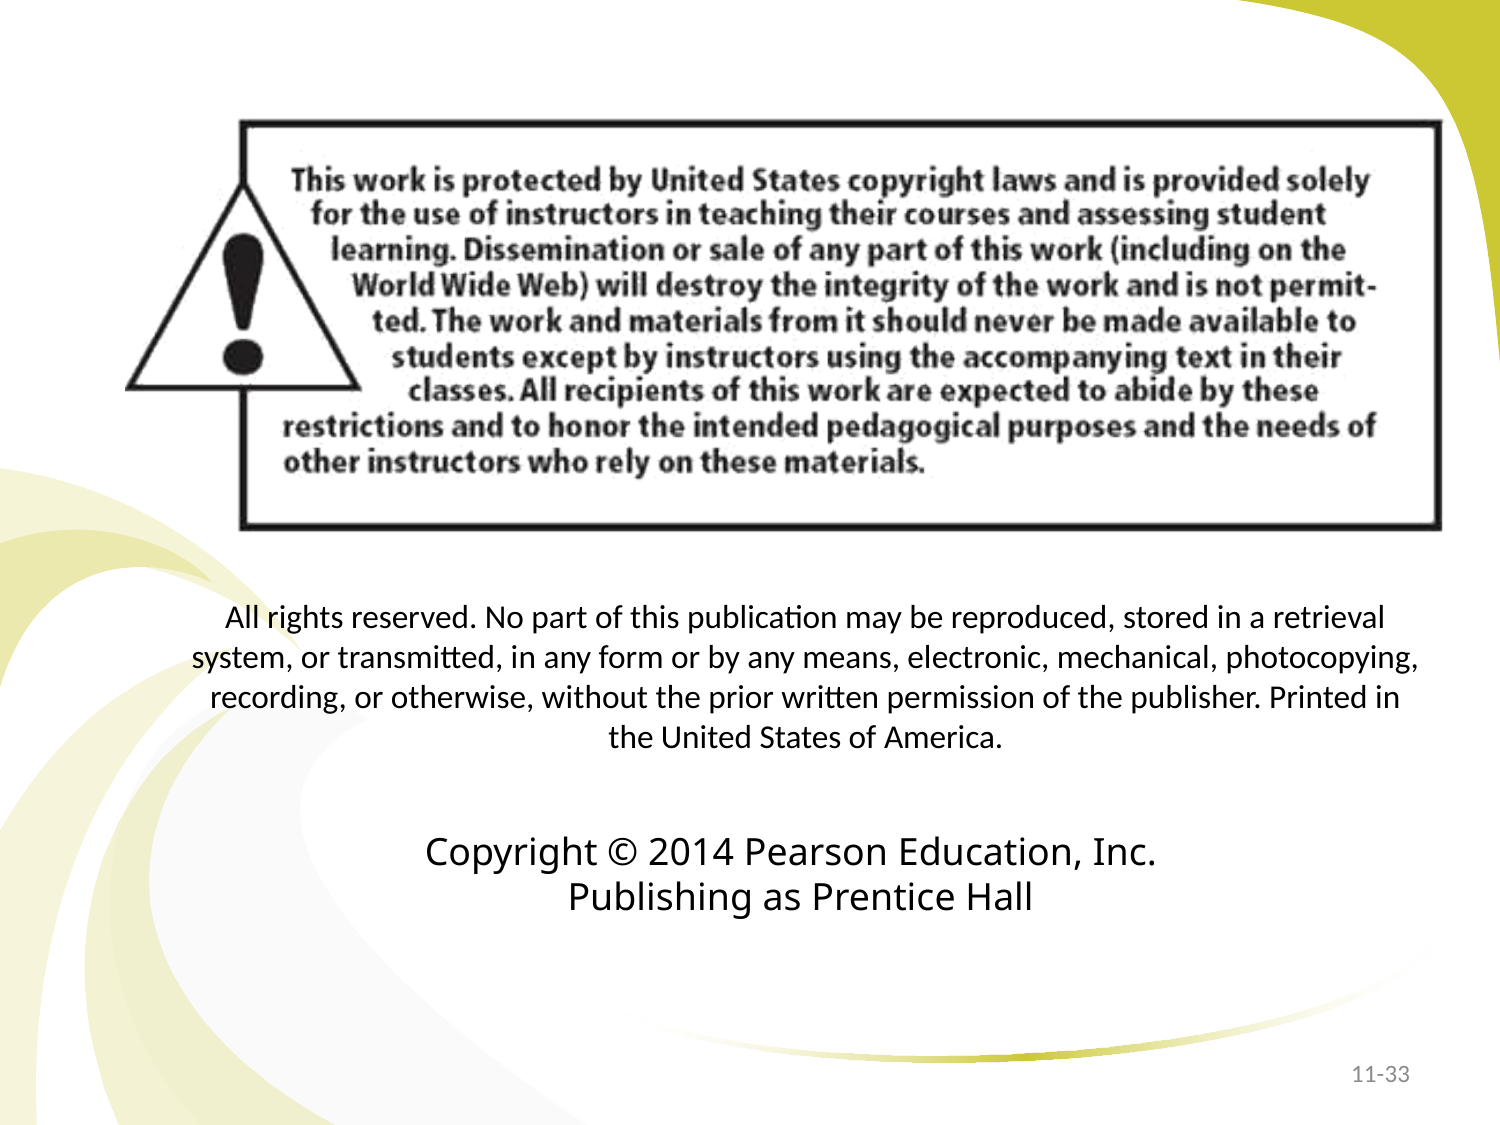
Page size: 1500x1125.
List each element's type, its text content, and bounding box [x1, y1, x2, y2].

text_box Copyright © 2014 Pearson Education, Inc. Publishing as Prentice Hall [174, 821, 1427, 926]
slide_number 11-33 [1074, 1042, 1425, 1103]
picture [124, 112, 1457, 548]
text_box All rights reserved. No part of this publication may be reproduced, stored in a retrieval system, or transmitted, in any form or by any means, electronic, mechanical, photocopying, recording, or otherwise, without the prior written permission of the publisher. Printed in the United States of America. [174, 588, 1438, 763]
